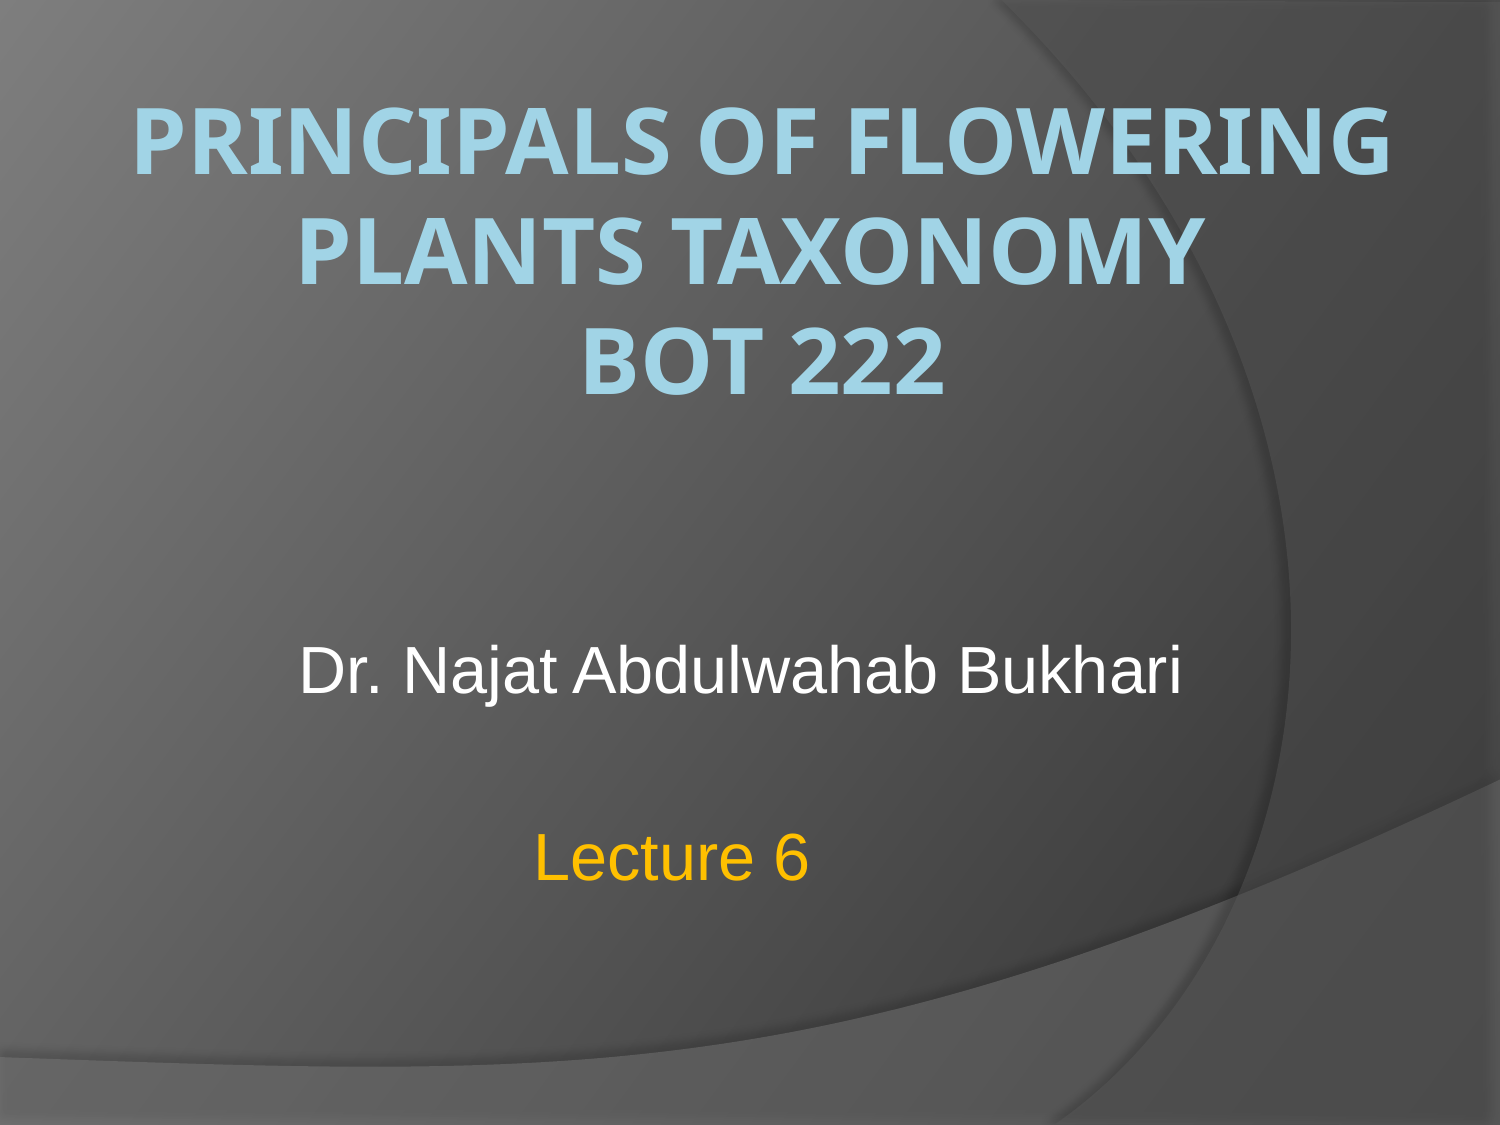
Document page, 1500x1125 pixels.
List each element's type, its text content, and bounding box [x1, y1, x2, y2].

text_box Lecture 6 [412, 800, 925, 908]
subtitle Dr. Najat Abdulwahab Bukhari [187, 612, 1288, 721]
title Principals of Flowering Plants Taxonomy BOT 222 [99, 75, 1425, 425]
